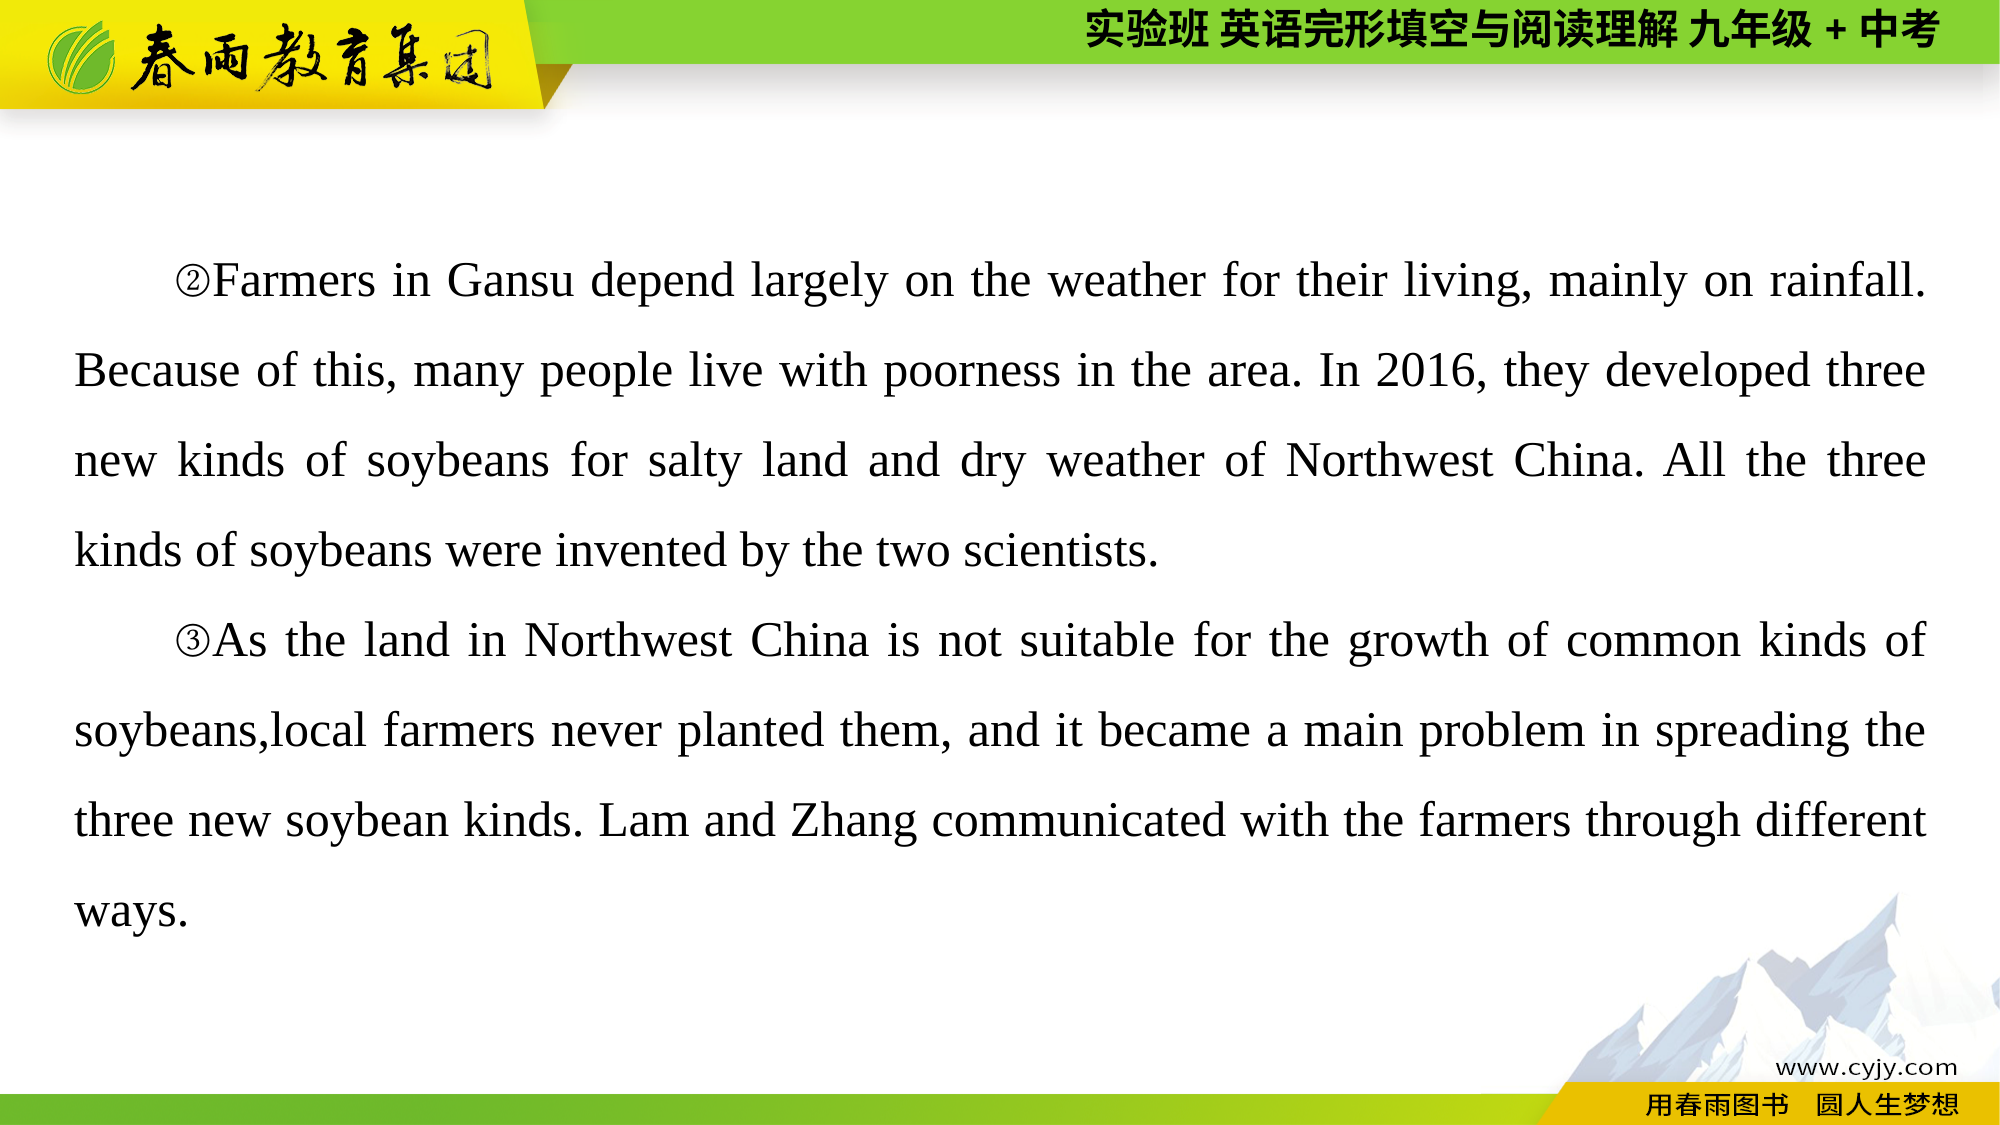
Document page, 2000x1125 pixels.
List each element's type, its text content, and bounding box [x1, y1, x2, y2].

picture [0, 0, 2000, 1125]
list ②Farmers in Gansu depend largely on the weather for their living, mainly on rainfall. Because of this, many people live with poorness in the area. In 2016, they developed three new kinds of soybeans for salty land and dry weather of Northwest China. All the three kinds of soybeans were invented by the two scientists. ③As the land in Northwest China is not suitable for the growth of common kinds of soybeans,local farmers never planted them, and it became a main problem in spreading the three new soybean kinds. Lam and Zhang communicated with the farmers through different ways. [59, 209, 1944, 952]
